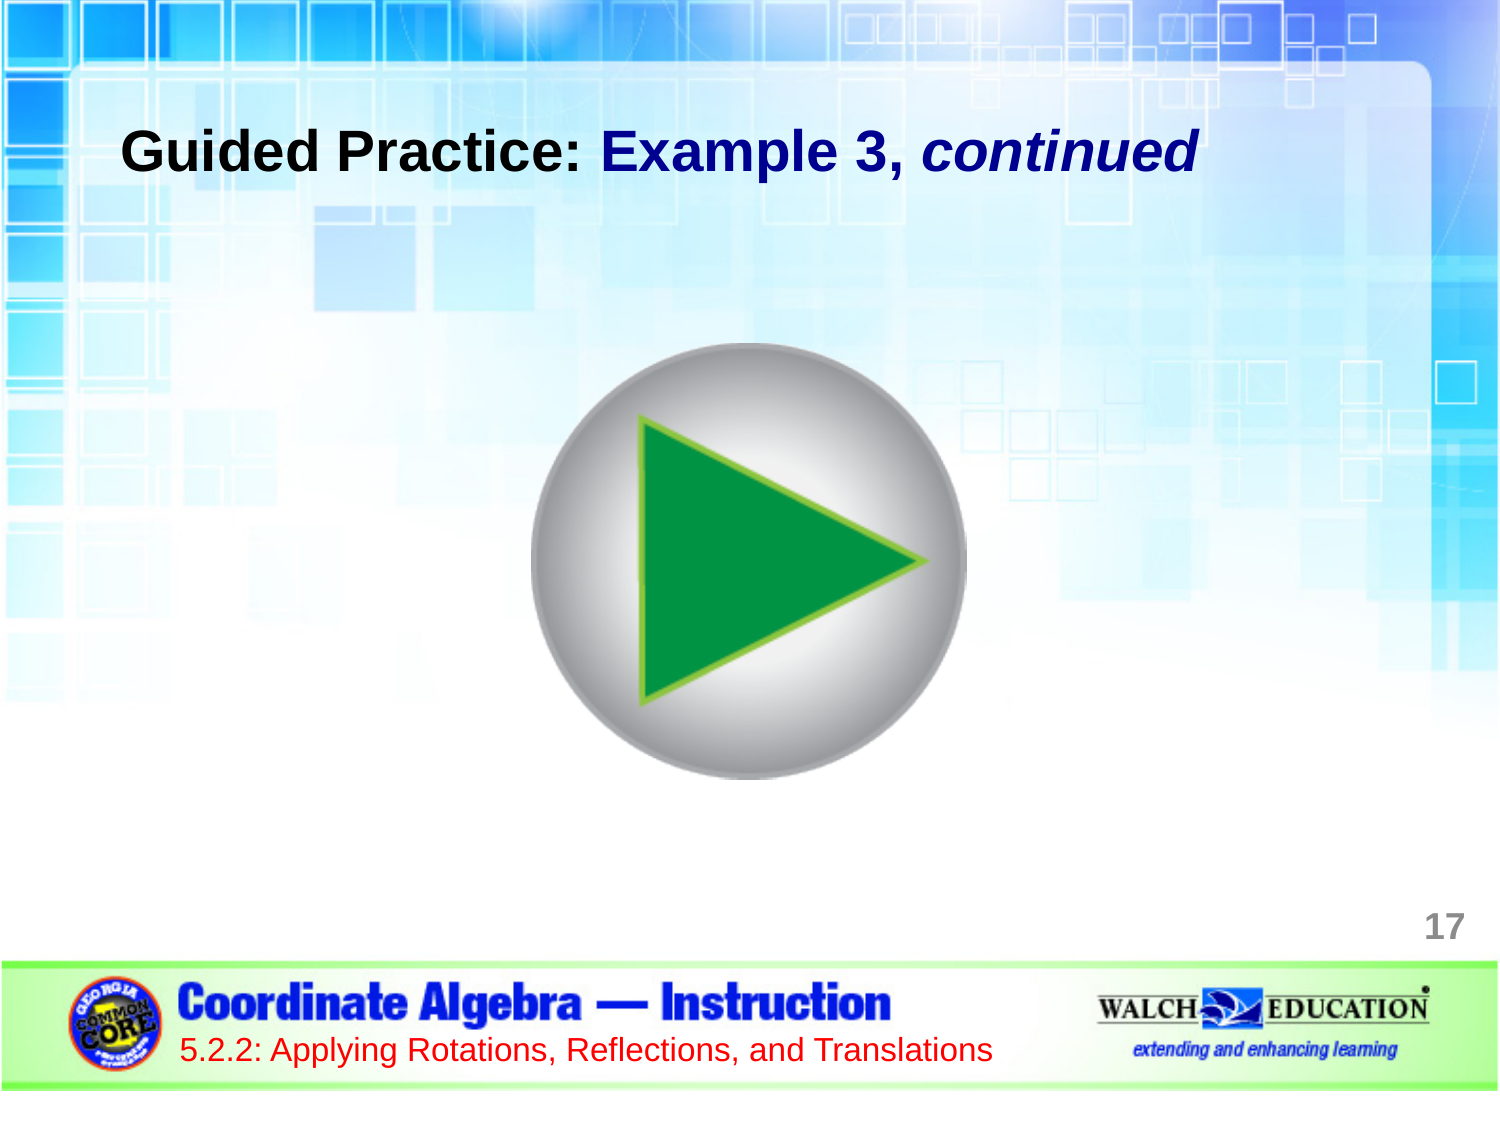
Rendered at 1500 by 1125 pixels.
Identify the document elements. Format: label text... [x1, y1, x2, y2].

list 5.2.2: Applying Rotations, Reflections, and Translations [164, 1020, 1072, 1064]
picture [1, 0, 1500, 1091]
subtitle Guided Practice: Example 3, continued [105, 105, 1394, 925]
slide_number 17 [1361, 901, 1481, 949]
